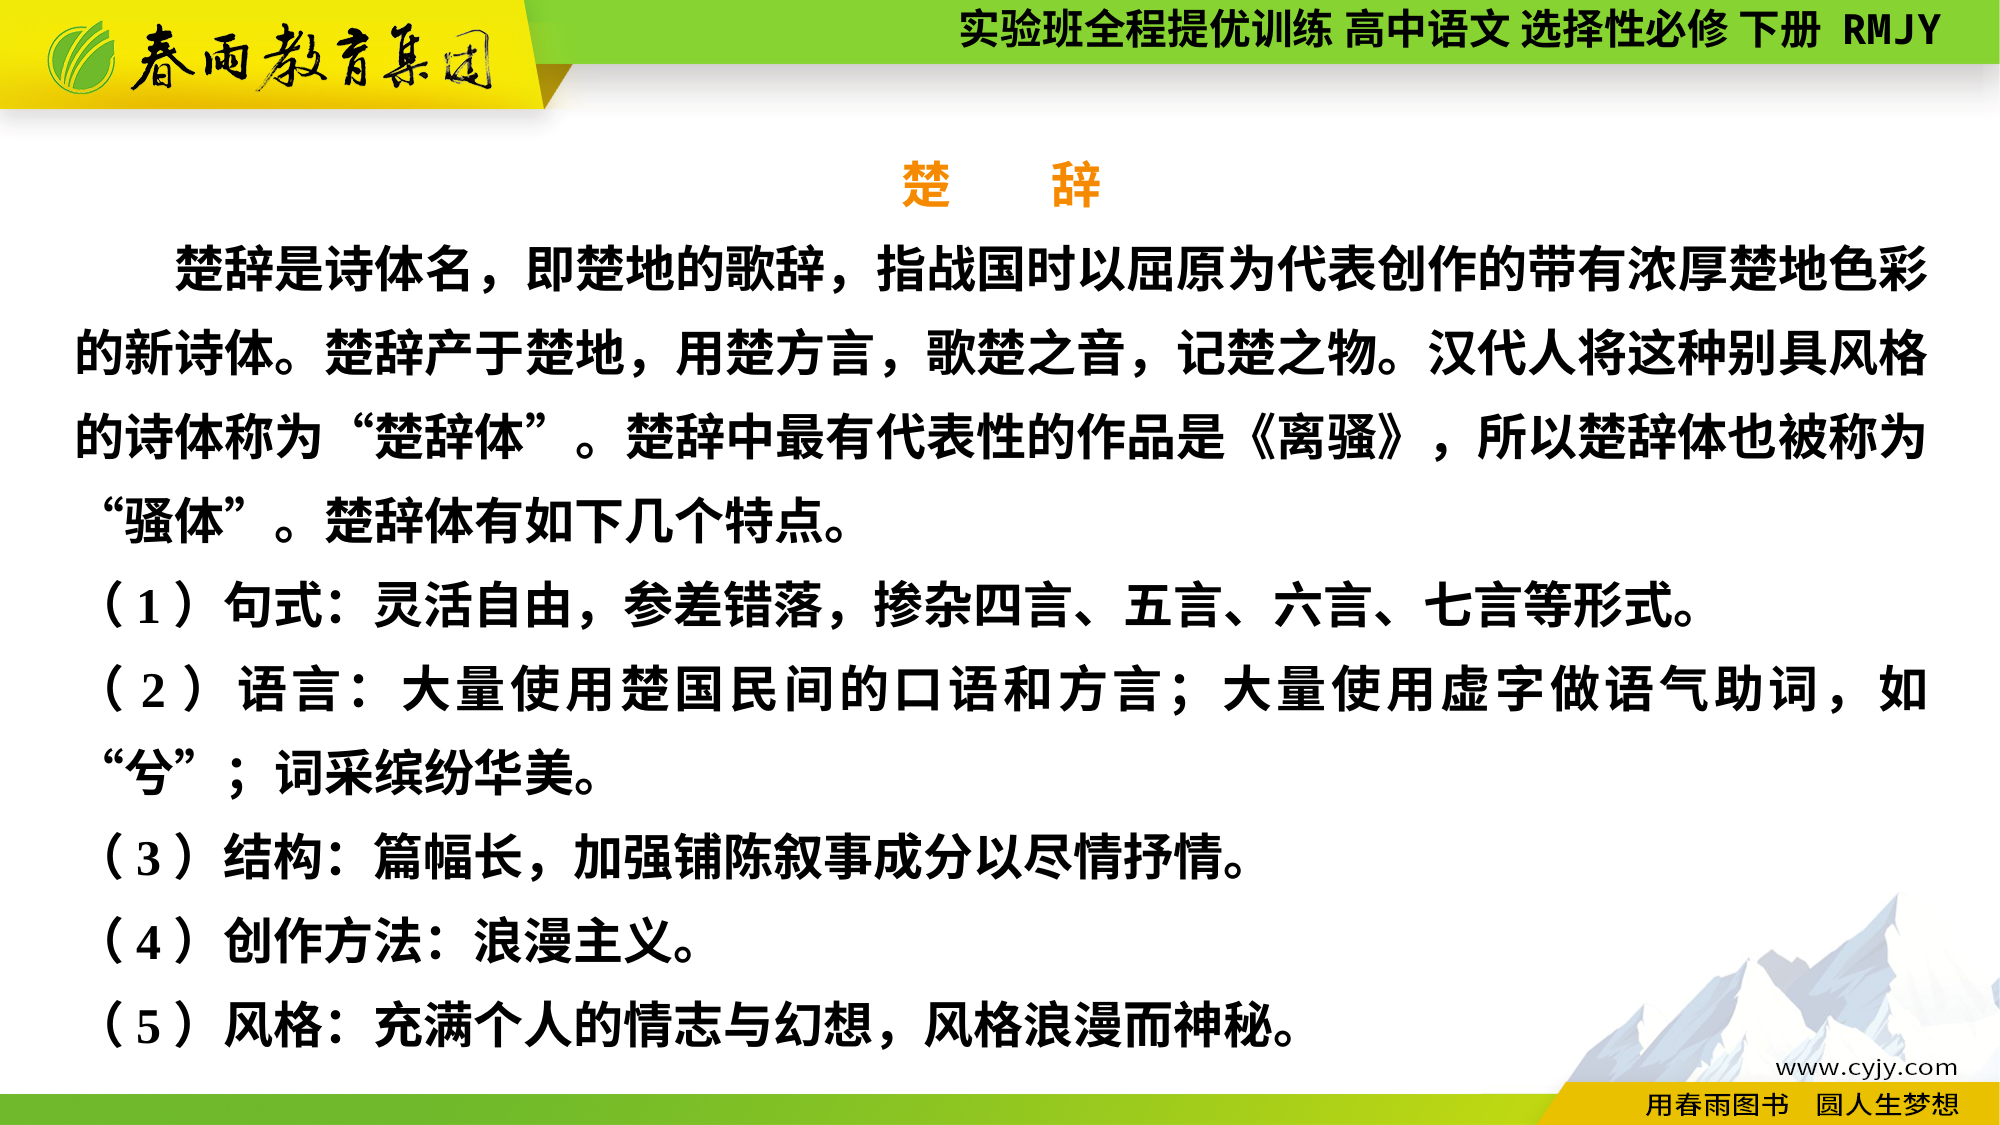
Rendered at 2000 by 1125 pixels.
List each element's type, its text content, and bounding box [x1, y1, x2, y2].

picture [0, 0, 2000, 1125]
list 楚 辞 楚辞是诗体名，即楚地的歌辞，指战国时以屈原为代表创作的带有浓厚楚地色彩的新诗体。楚辞产于楚地，用楚方言，歌楚之音，记楚之物。汉代人将这种别具风格的诗体称为“楚辞体”。楚辞中最有代表性的作品是《离骚》，所以楚辞体也被称为“骚体”。楚辞体有如下几个特点。 （1）句式：灵活自由，参差错落，掺杂四言、五言、六言、七言等形式。 （2）语言：大量使用楚国民间的口语和方言；大量使用虚字做语气助词，如“兮”；词采缤纷华美。 （3）结构：篇幅长，加强铺陈叙事成分以尽情抒情。 （4）创作方法：浪漫主义。 （5）风格：充满个人的情志与幻想，风格浪漫而神秘。 [59, 122, 1944, 1061]
